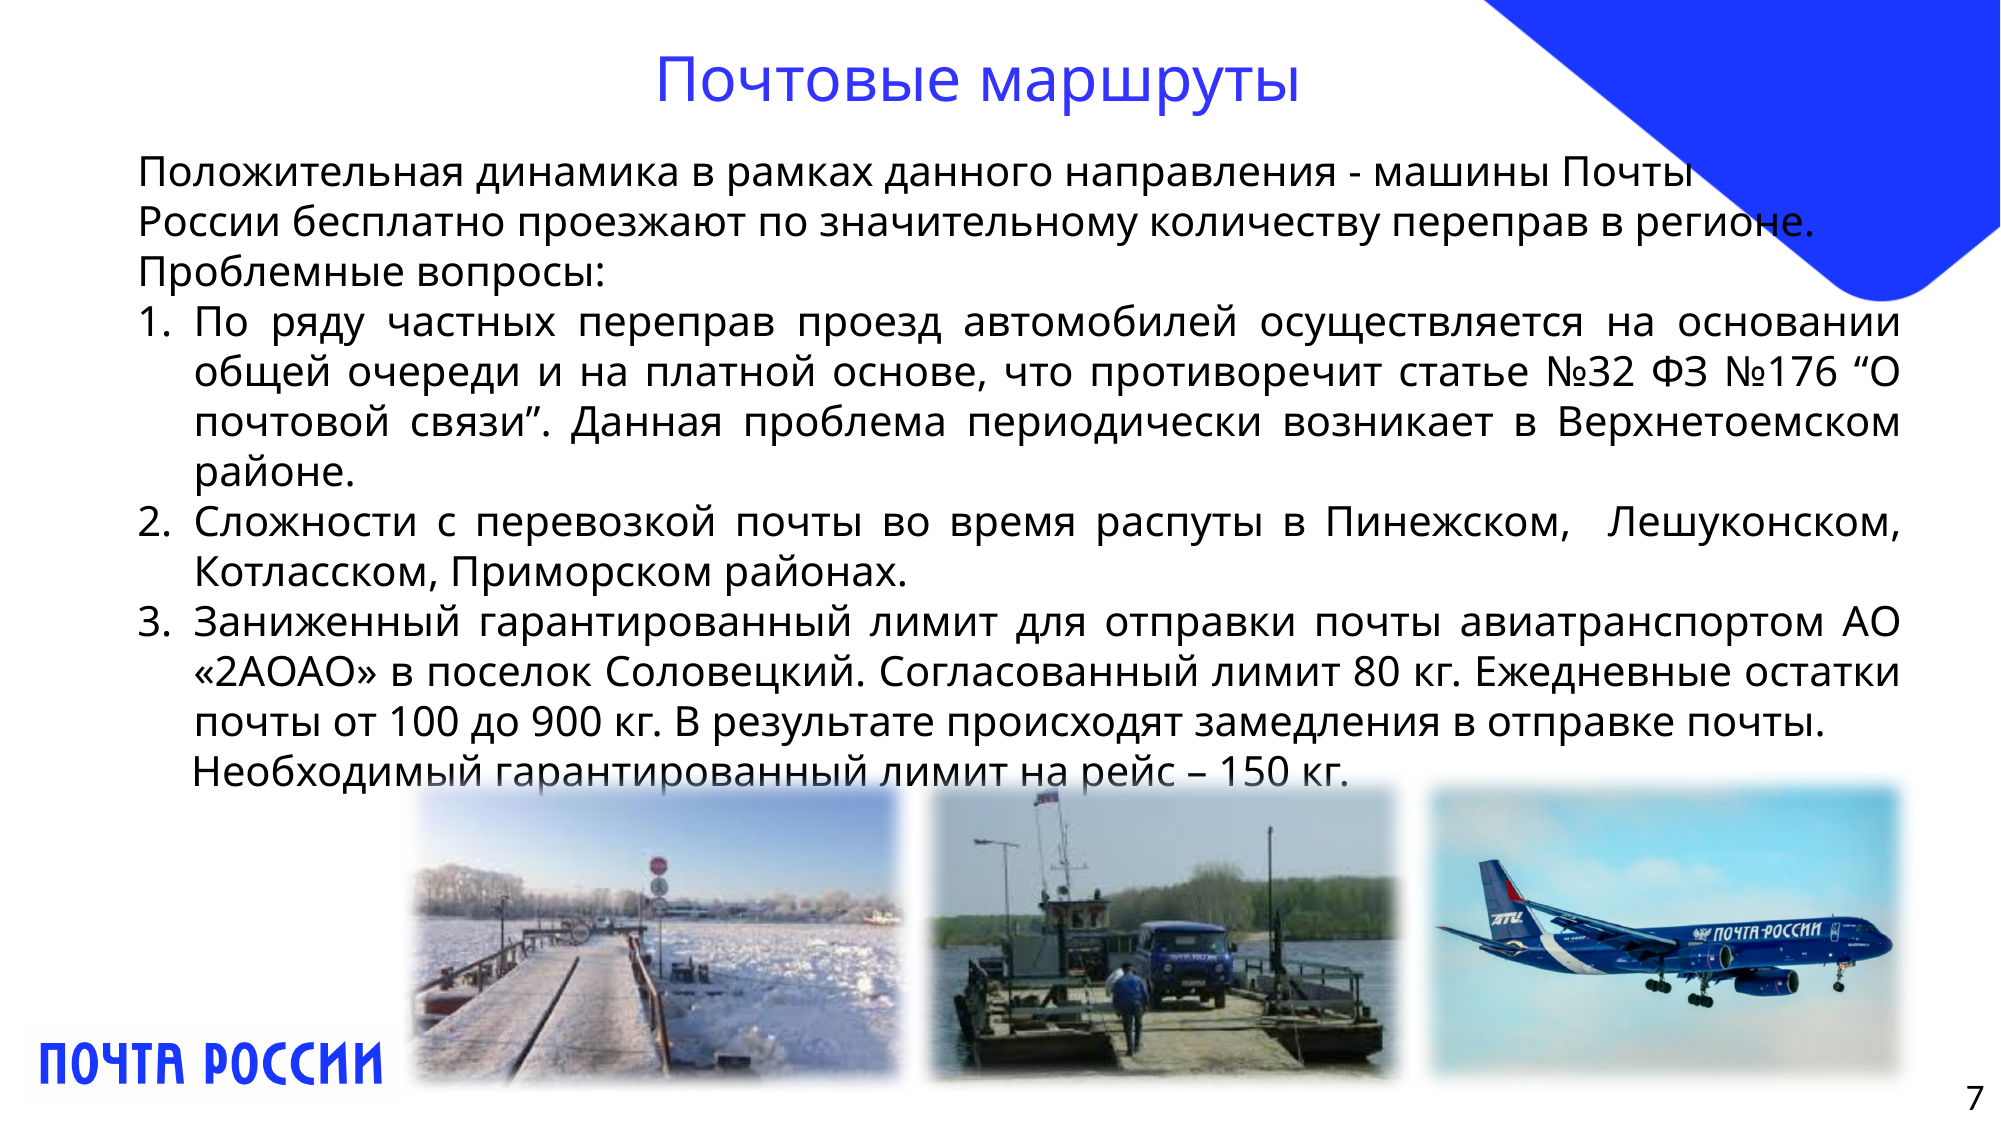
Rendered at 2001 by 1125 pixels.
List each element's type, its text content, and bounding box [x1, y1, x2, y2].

picture [0, 0, 2001, 1125]
text_box 7 [1950, 1065, 2000, 1125]
text_box Почтовые маршруты [530, 40, 1444, 137]
text_box Положительная динамика в рамках данного направления - машины Почты России бесплатно проезжают по значительному количеству переправ в регионе. Проблемные вопросы: По ряду частных переправ проезд автомобилей осуществляется на основании общей очереди и на платной основе, что противоречит статье №32 ФЗ №176 “О почтовой связи”. Данная проблема периодически возникает в Верхнетоемском районе. Сложности с перевозкой почты во время распуты в Пинежском, Лешуконском, Котласском, Приморском районах. Заниженный гарантированный лимит для отправки почты авиатранспортом АО «2АОАО» в поселок Соловецкий. Согласованный лимит 80 кг. Ежедневные остатки почты от 100 до 900 кг. В результате происходят замедления в отправке почты. Необходимый гарантированный лимит на рейс – 150 кг. [122, 137, 1917, 802]
